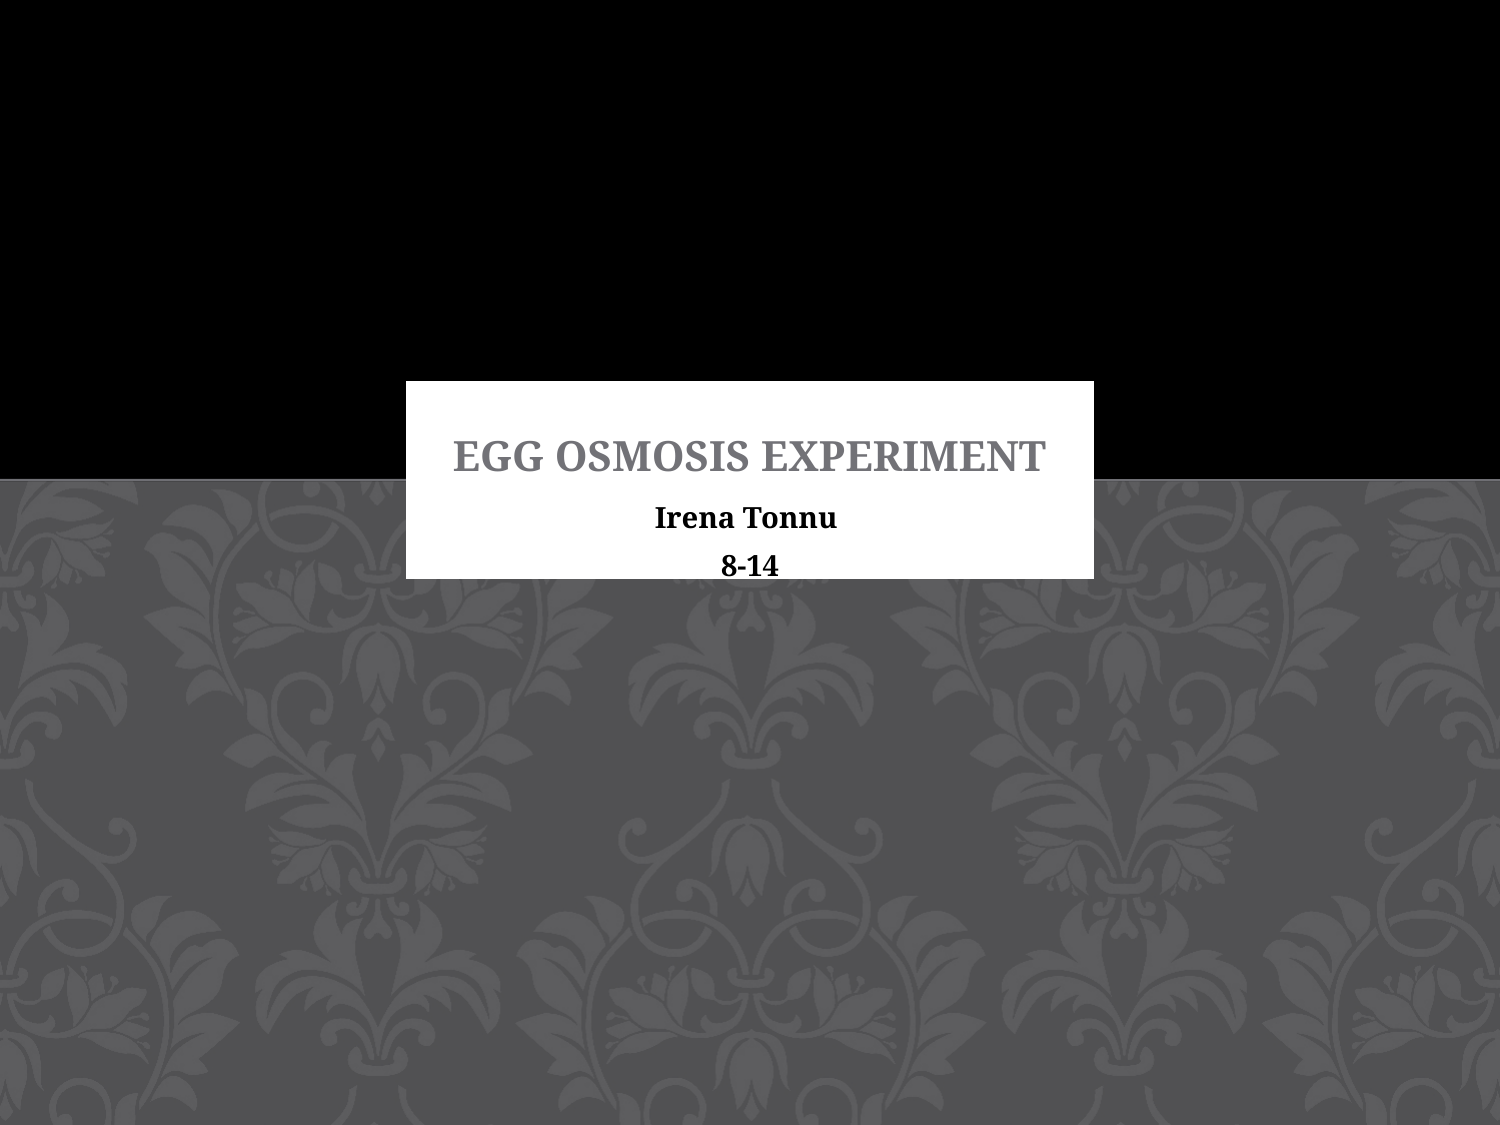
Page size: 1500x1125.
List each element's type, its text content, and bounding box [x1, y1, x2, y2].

subtitle Irena Tonnu 8-14 [420, 499, 1080, 570]
title Egg Osmosis Experiment [401, 379, 1109, 486]
